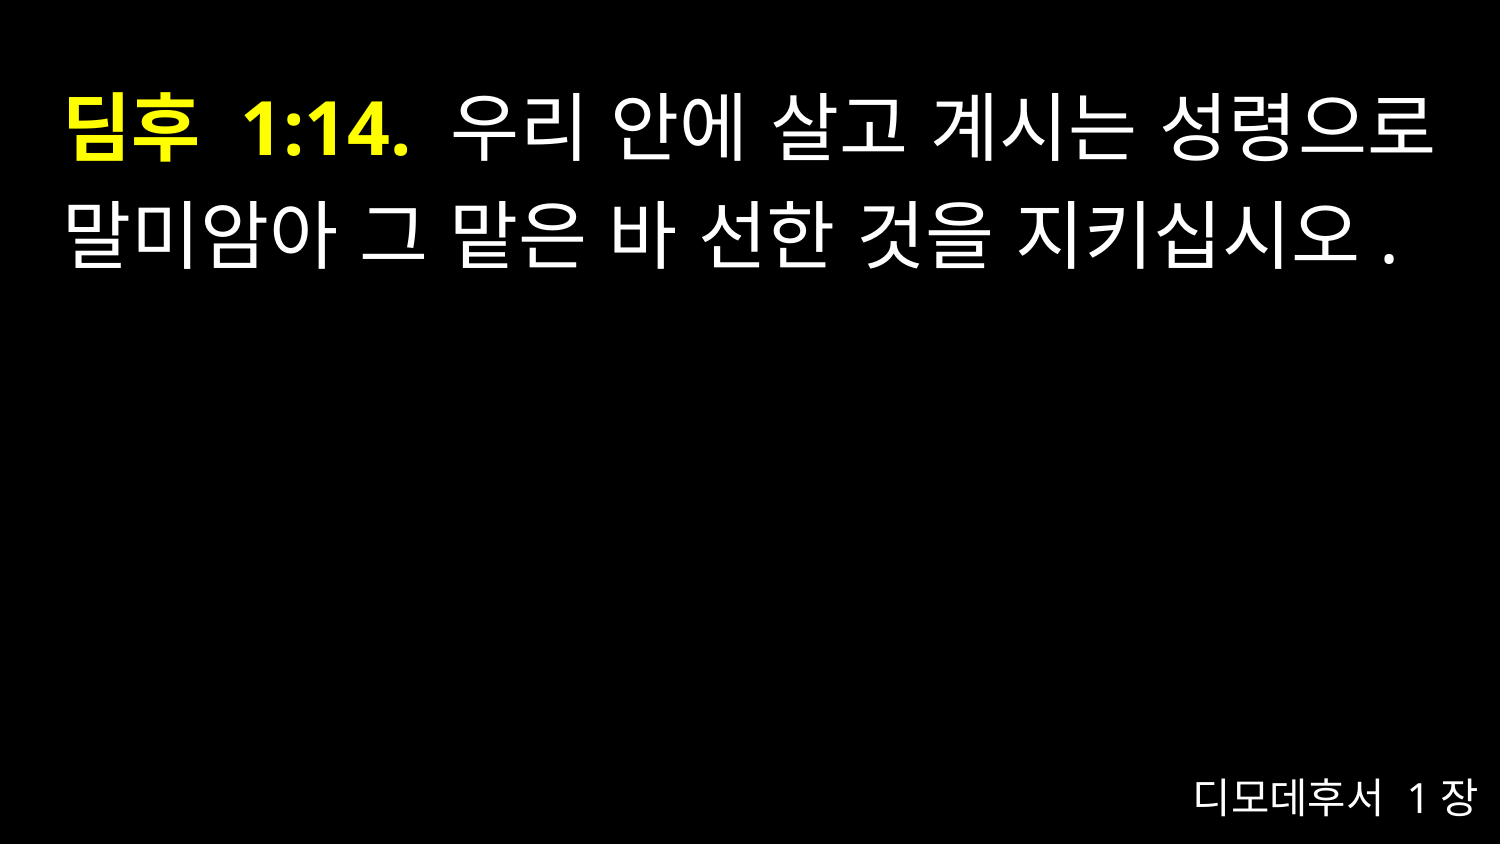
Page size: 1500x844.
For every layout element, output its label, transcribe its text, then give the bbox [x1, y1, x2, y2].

title 딤후 1:14. 우리 안에 살고 계시는 성령으로 말미암아 그 맡은 바 선한 것을 지키십시오. [0, 0, 1500, 844]
subtitle 디모데후서 1장 [916, 770, 1500, 844]
